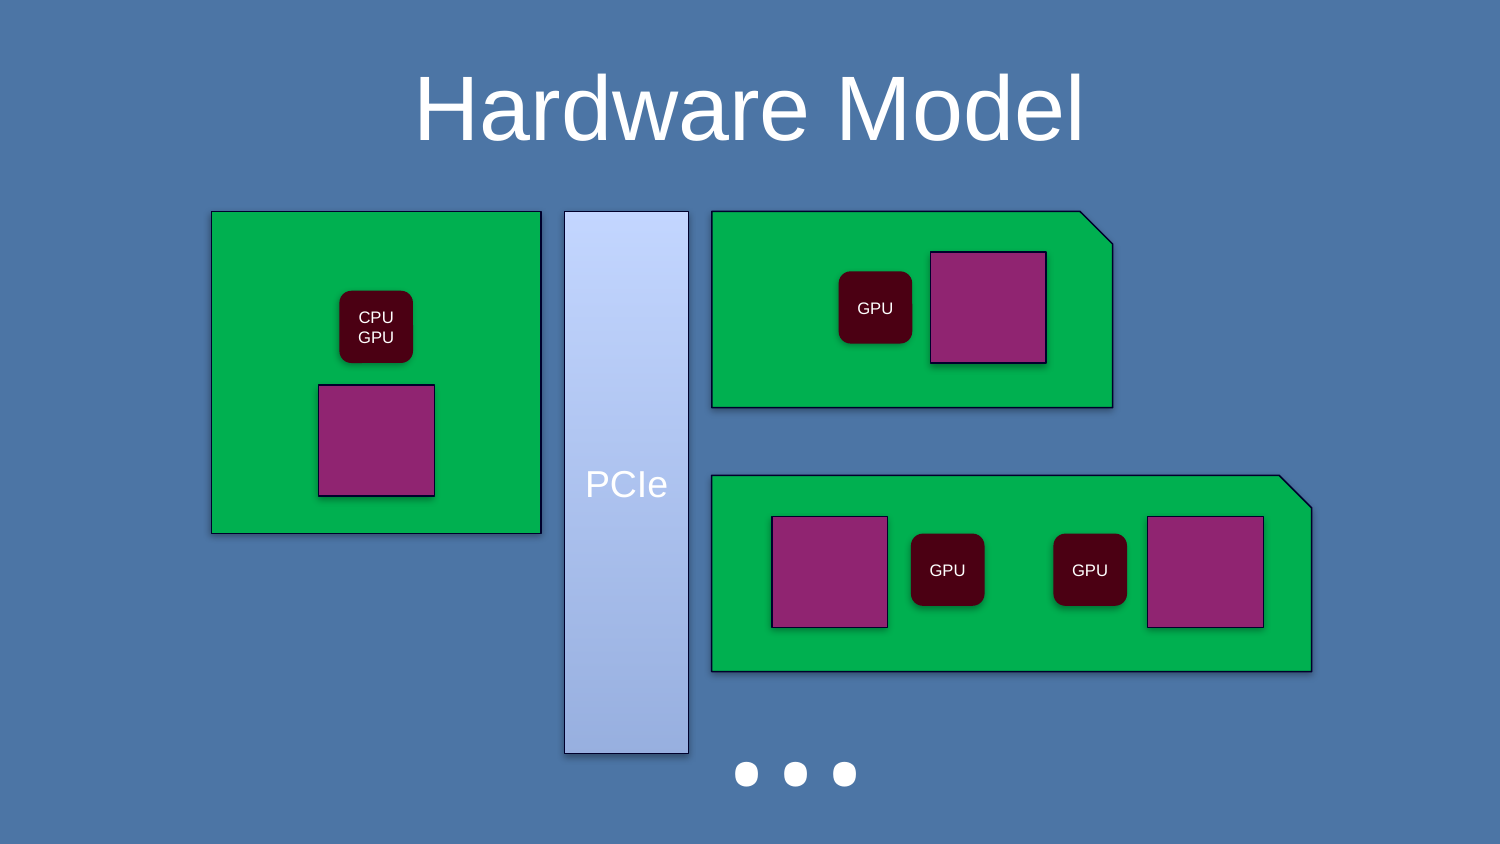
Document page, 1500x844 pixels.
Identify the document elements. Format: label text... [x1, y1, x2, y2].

title Hardware Model [75, 33, 1425, 175]
text_box [211, 211, 542, 534]
text_box CPU GPU [338, 289, 414, 364]
text_box [930, 251, 1047, 364]
text_box ... [707, 593, 1449, 829]
text_box [771, 516, 888, 593]
text_box GPU [910, 532, 986, 593]
text_box GPU [837, 270, 914, 345]
text_box [318, 384, 435, 497]
text_box [711, 210, 1114, 409]
text_box GPU [1052, 532, 1128, 593]
text_box [1147, 516, 1264, 593]
text_box [710, 474, 1313, 593]
text_box PCIe [564, 211, 689, 754]
